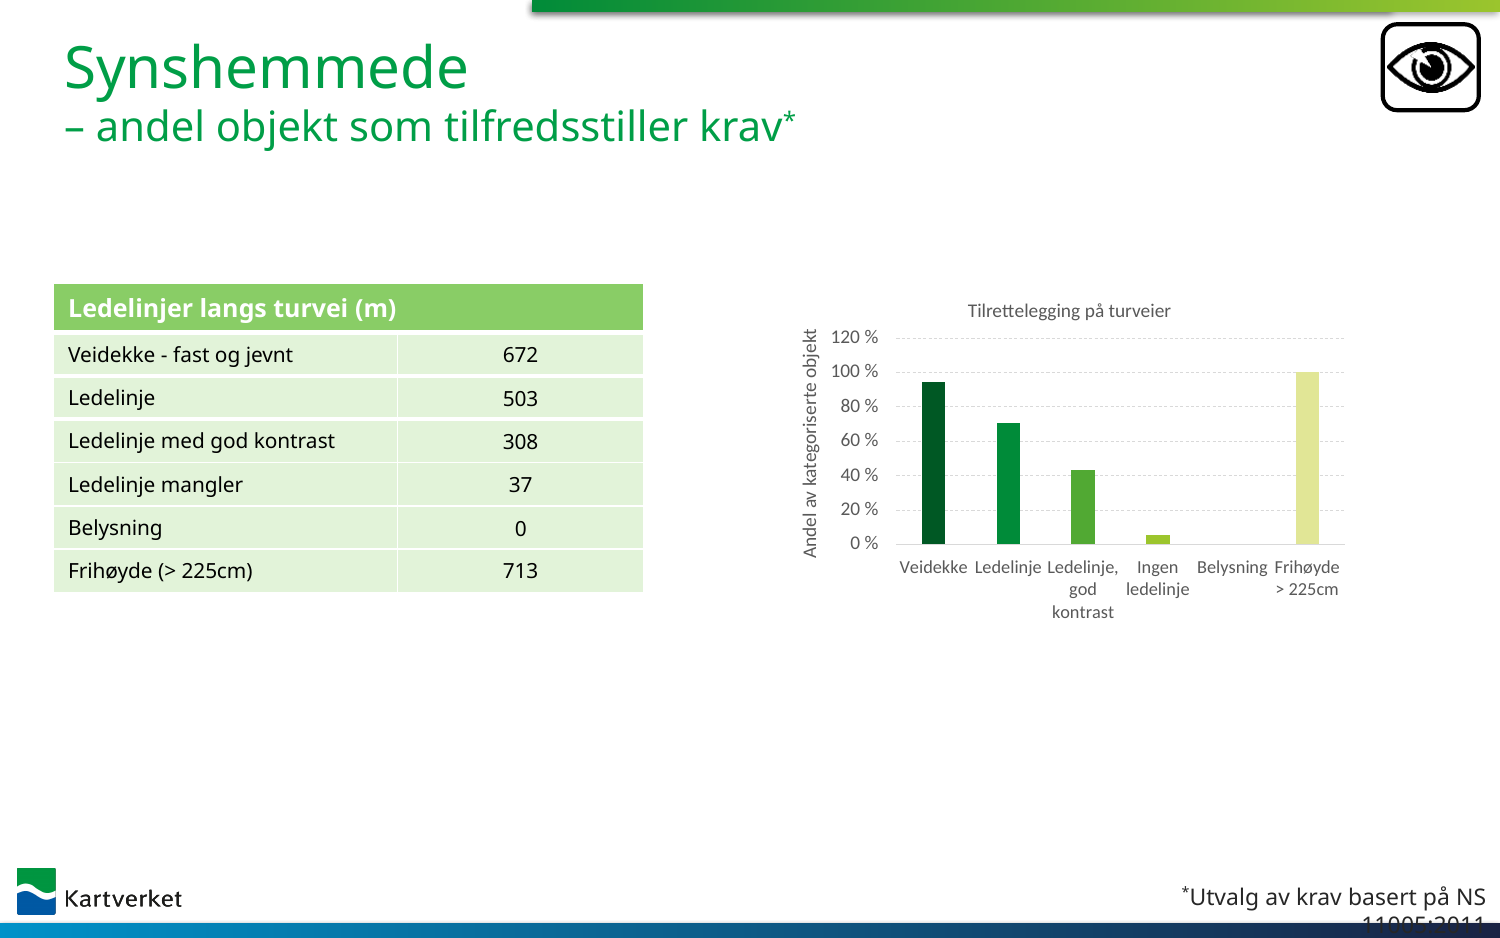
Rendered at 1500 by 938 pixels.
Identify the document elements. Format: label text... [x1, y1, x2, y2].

table_cell Frihøyde (> 225cm) [54, 550, 397, 592]
table_cell 672 [398, 335, 643, 374]
table_cell 308 [398, 421, 643, 462]
table_cell Ledelinje [54, 378, 397, 417]
table_cell Belysning [54, 507, 397, 548]
table_cell 713 [398, 550, 643, 592]
table_header Ledelinjer langs turvei (m) [54, 284, 643, 330]
table_cell 37 [398, 463, 643, 505]
table_cell 503 [398, 378, 643, 417]
picture [791, 291, 1348, 630]
text_box Synshemmede – andel objekt som tilfredsstiller krav* [49, 24, 1431, 158]
table_cell Ledelinje med god kontrast [54, 421, 397, 462]
table_cell Veidekke - fast og jevnt [54, 335, 397, 374]
table_cell Ledelinje mangler [54, 463, 397, 505]
text_box *Utvalg av krav basert på NS 11005:2011 [1068, 873, 1500, 938]
table_cell 0 [398, 507, 643, 548]
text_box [1382, 24, 1480, 111]
